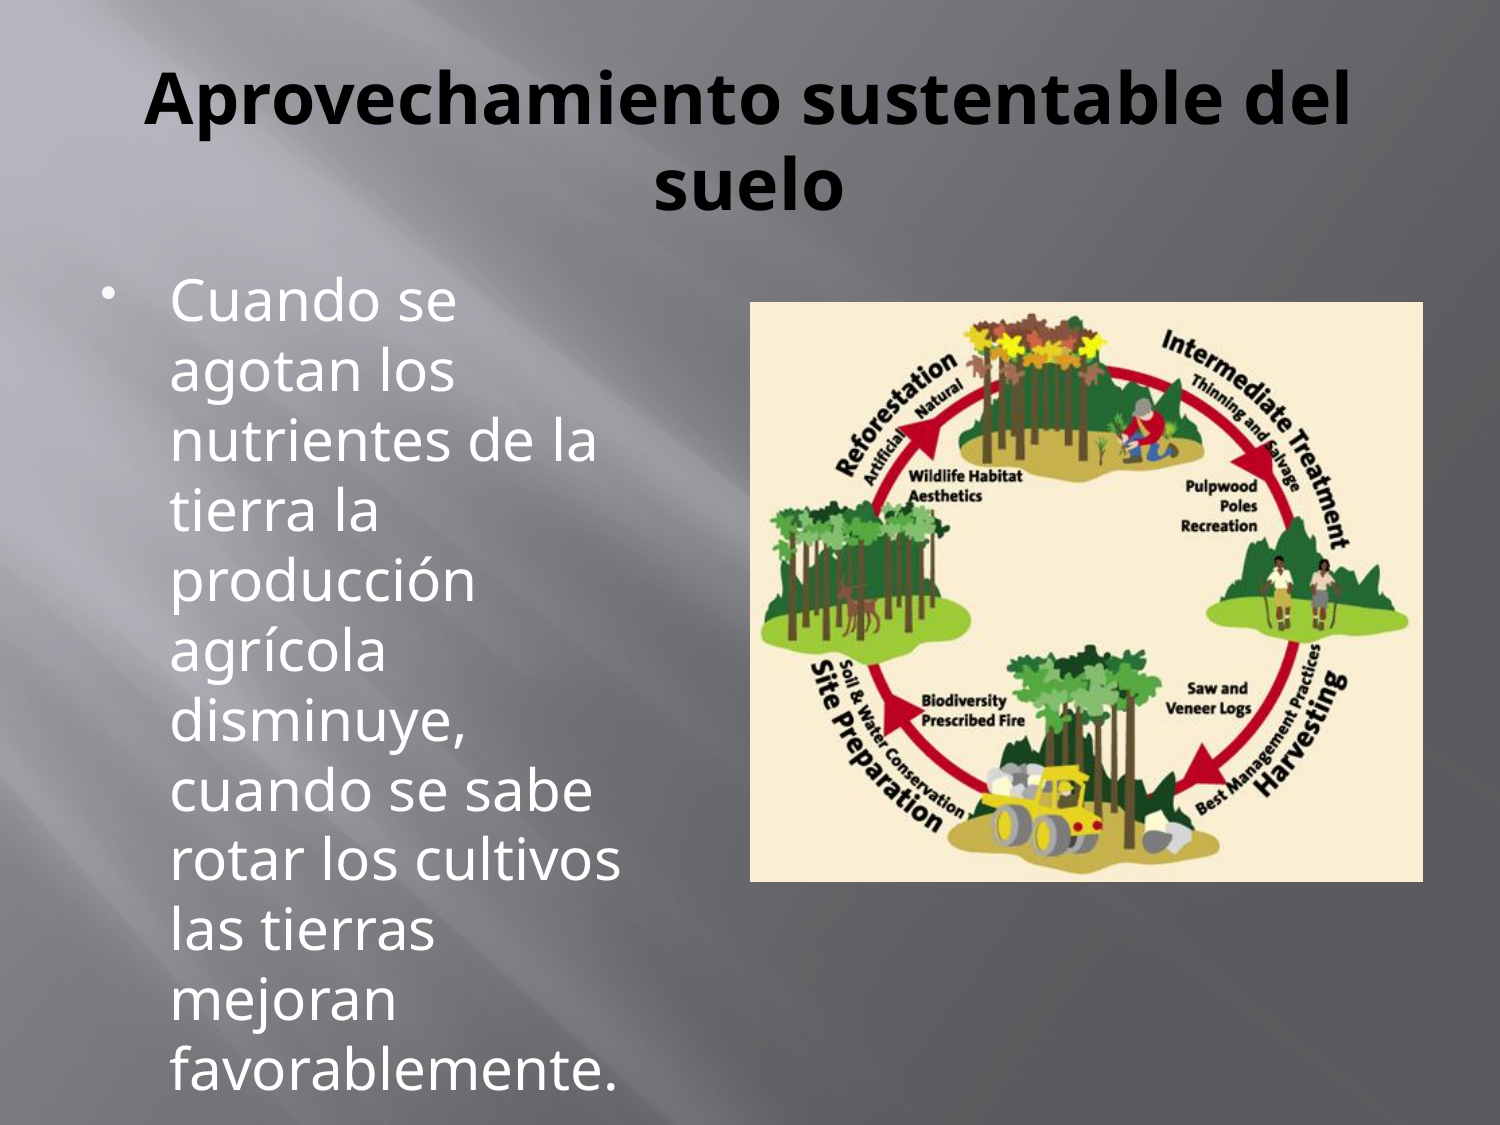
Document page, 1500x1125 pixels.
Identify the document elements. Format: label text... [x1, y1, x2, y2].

title Aprovechamiento sustentable del suelo [75, 45, 1425, 233]
picture [749, 302, 1424, 882]
list Cuando se agotan los nutrientes de la tierra la producción agrícola disminuye, cuando se sabe rotar los cultivos las tierras mejoran favorablemente. [64, 255, 669, 1028]
